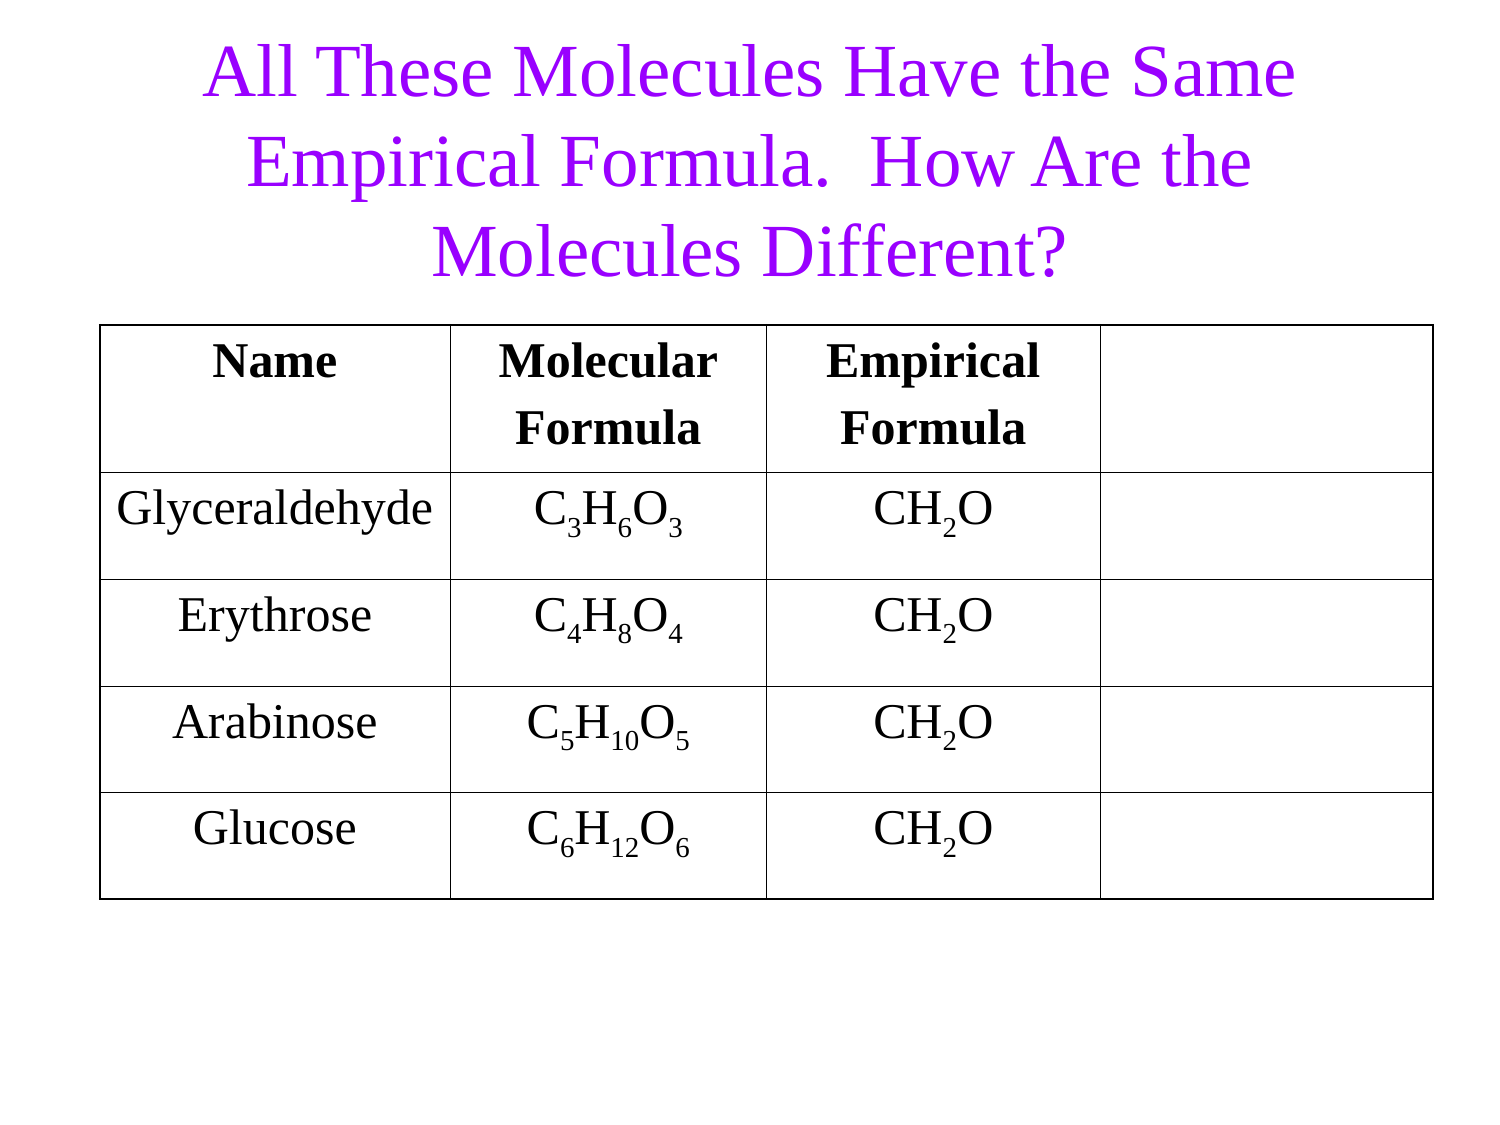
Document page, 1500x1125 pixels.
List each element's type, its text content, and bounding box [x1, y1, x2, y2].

table_cell C6H12O6 [451, 793, 766, 898]
table_cell C5H10O5 [451, 687, 766, 792]
table_cell [1101, 687, 1432, 792]
table_cell CH2O [767, 687, 1100, 792]
table_cell Erythrose [101, 580, 450, 686]
table_cell CH2O [767, 473, 1100, 579]
table_cell [1101, 793, 1432, 898]
table_cell Arabinose [101, 687, 450, 792]
table_header Empirical Formula [767, 326, 1100, 472]
table_header Name [101, 326, 450, 472]
table_cell Glucose [101, 793, 450, 898]
table_cell CH2O [767, 793, 1100, 898]
text_box All These Molecules Have the Same Empirical Formula. How Are the Molecules Different? [112, 62, 1388, 250]
table_cell C3H6O3 [451, 473, 766, 579]
table_header [1101, 326, 1432, 472]
table_cell Glyceraldehyde [101, 473, 450, 579]
table_cell [1101, 580, 1432, 686]
table_cell CH2O [767, 580, 1100, 686]
table_cell C4H8O4 [451, 580, 766, 686]
table_cell [1101, 473, 1432, 579]
table_header Molecular Formula [451, 326, 766, 472]
